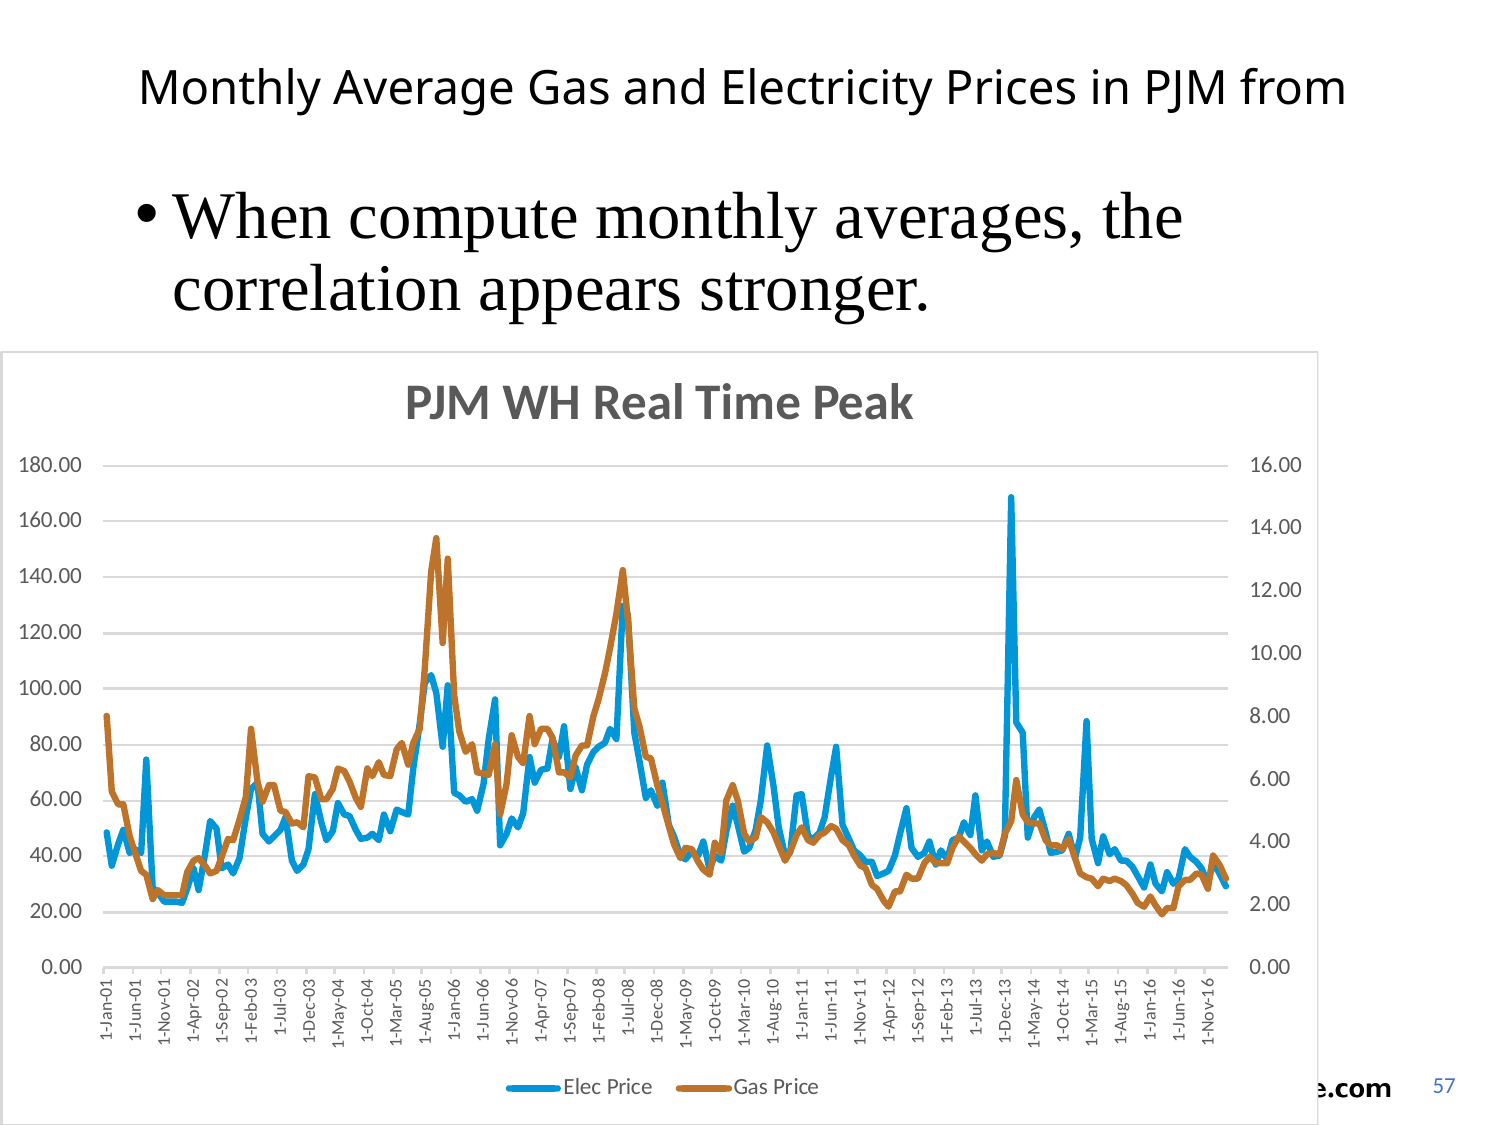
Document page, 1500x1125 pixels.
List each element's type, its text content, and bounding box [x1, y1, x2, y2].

picture [0, 350, 1399, 1125]
list When compute monthly averages, the correlation appears stronger. [120, 173, 1417, 980]
slide_number 57 [1399, 1063, 1490, 1108]
title Monthly Average Gas and Electricity Prices in PJM from [120, 32, 1378, 146]
